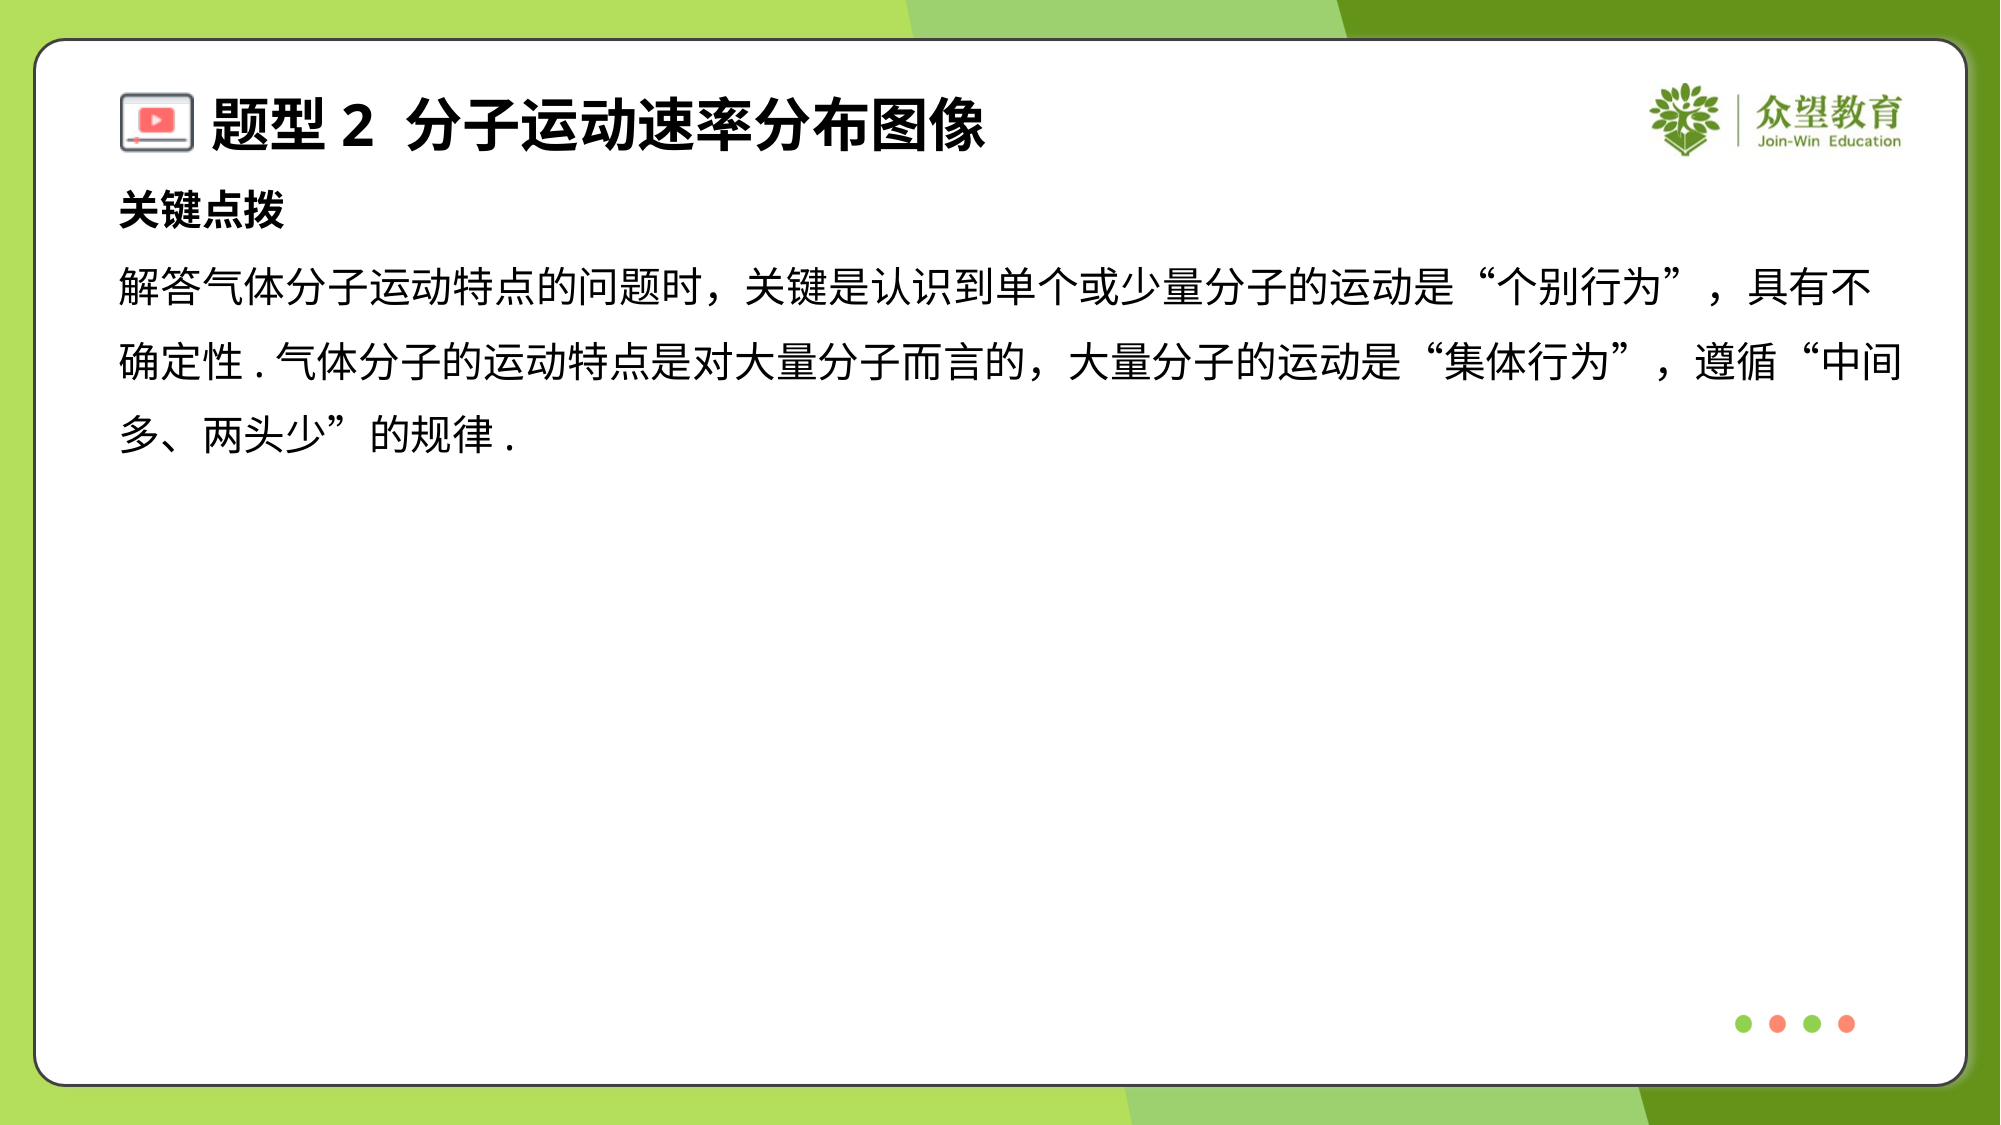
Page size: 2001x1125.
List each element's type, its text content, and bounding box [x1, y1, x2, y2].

picture [0, 0, 2000, 1125]
text_box 关键点拨 解答气体分子运动特点的问题时，关键是认识到单个或少量分子的运动是“个别行为”，具有不 确定性.气体分子的运动特点是对大量分子而言的，大量分子的运动是“集体行为”，遵循“中间 多、两头少”的规律. [118, 158, 1883, 452]
